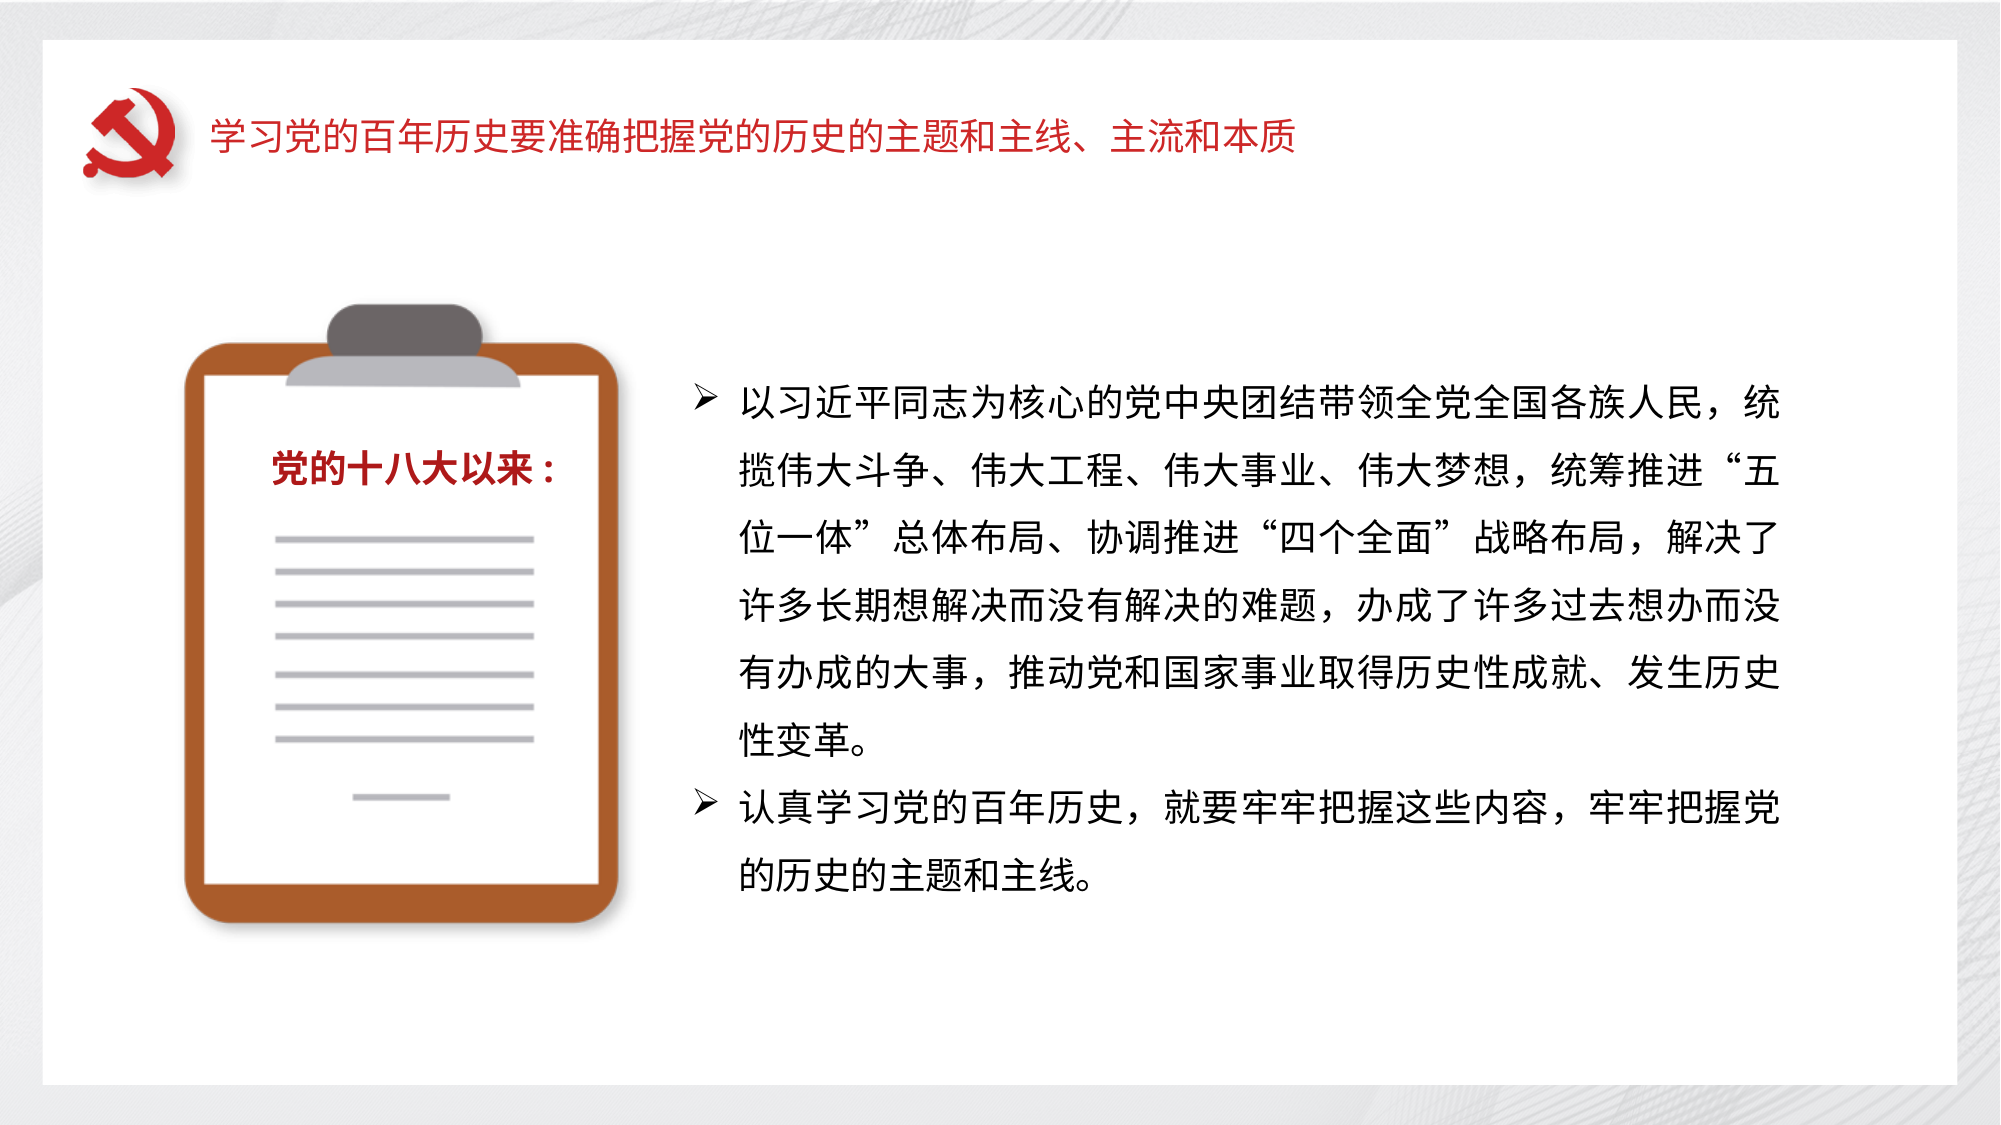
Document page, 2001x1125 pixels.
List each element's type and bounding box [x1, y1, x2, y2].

text_box [76, 74, 1563, 198]
text_box [105, 253, 1257, 969]
picture [0, 0, 2000, 1125]
